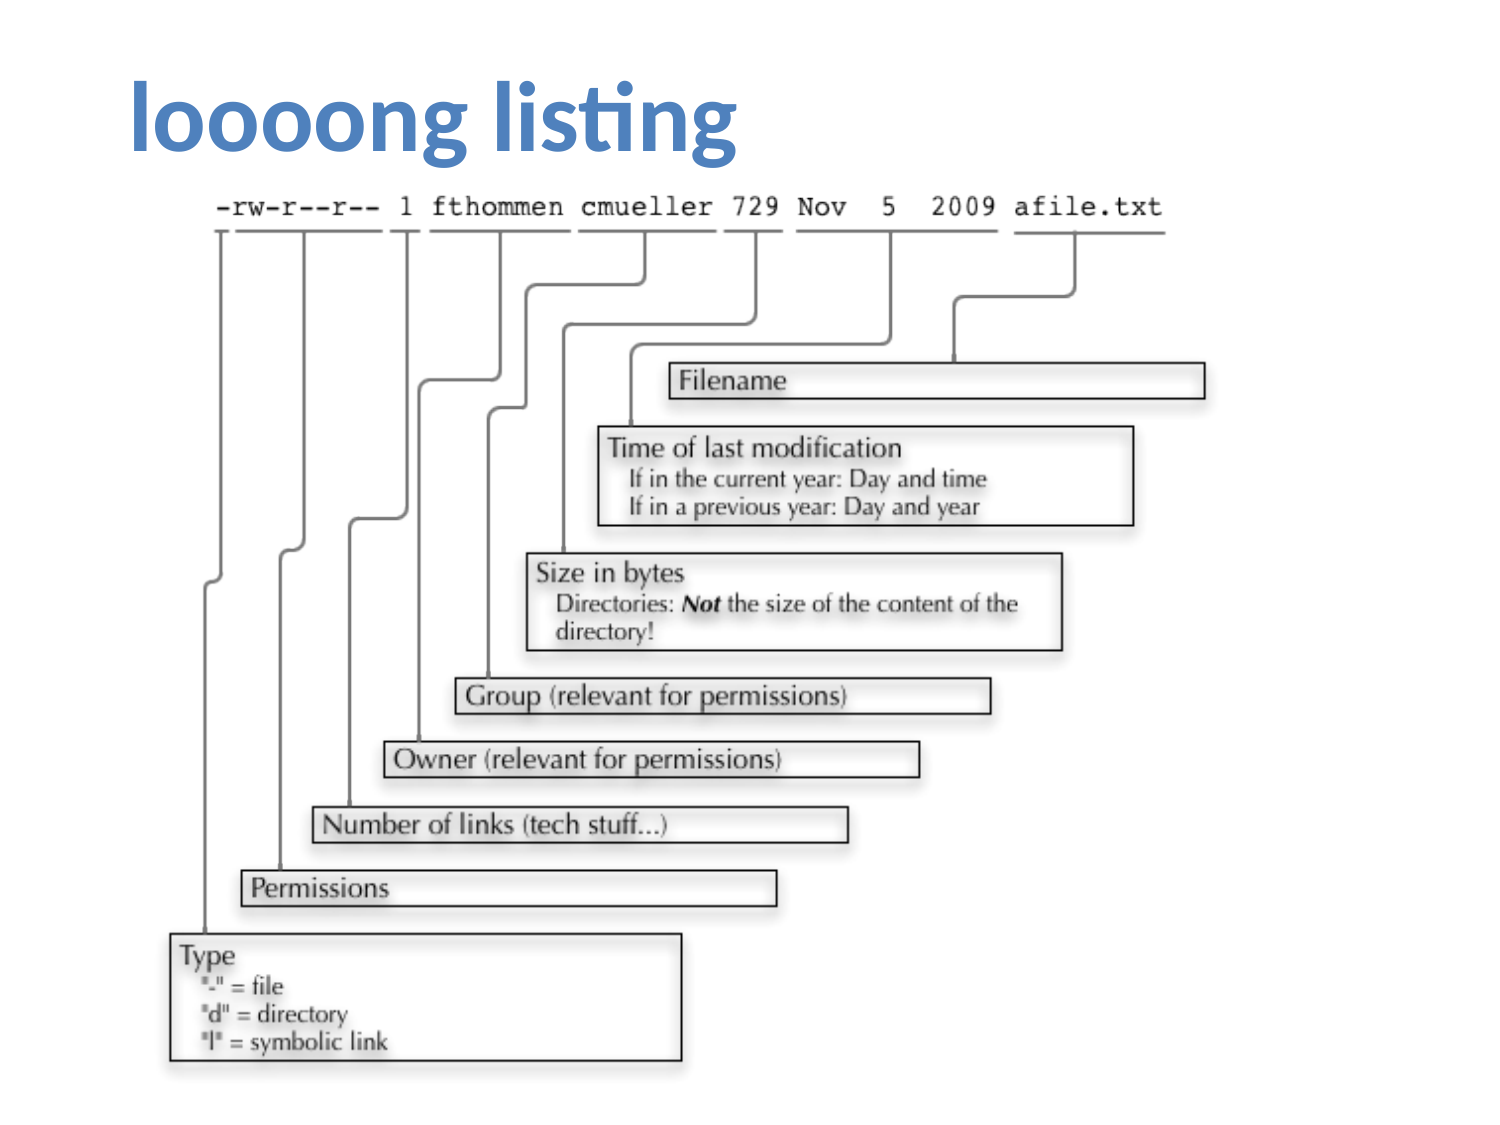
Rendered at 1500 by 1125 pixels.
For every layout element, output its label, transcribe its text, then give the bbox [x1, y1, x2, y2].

text_box loooong listing [113, 44, 1388, 224]
picture [148, 190, 1227, 1091]
